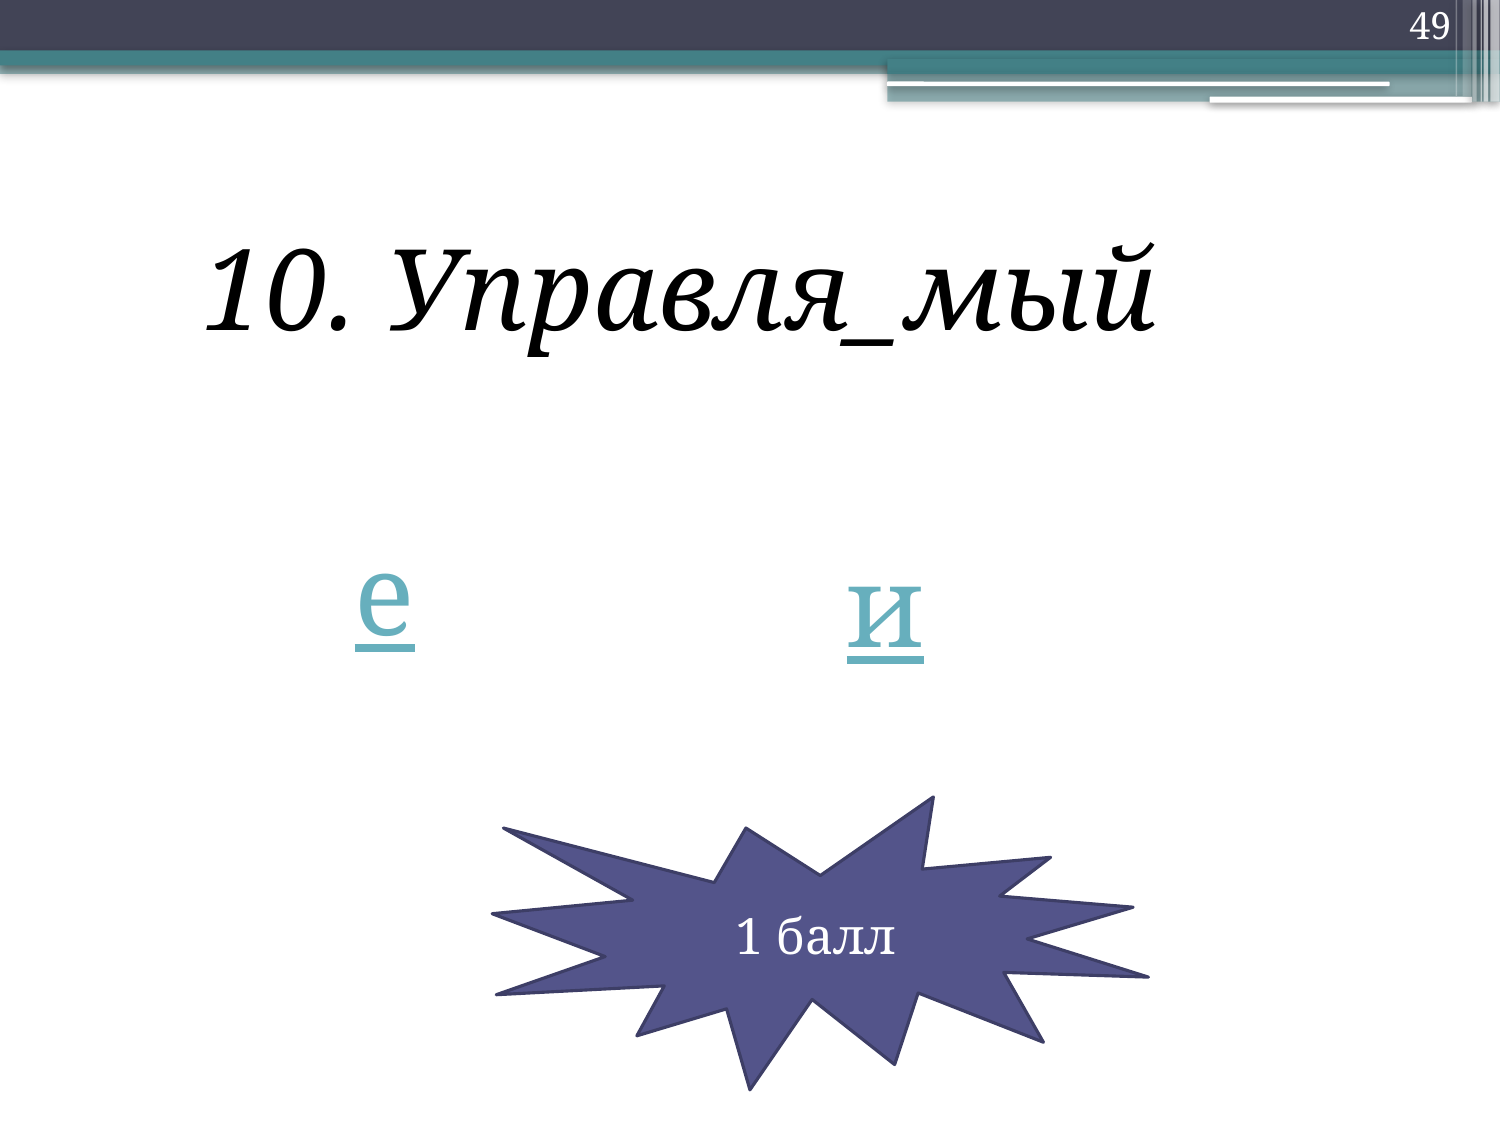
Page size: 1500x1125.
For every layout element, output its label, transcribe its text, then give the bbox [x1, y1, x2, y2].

text_box 1 балл [490, 795, 1150, 1092]
text_box е [339, 515, 528, 684]
slide_number 49 [1341, 0, 1466, 61]
text_box 10. Управля_мый [187, 210, 1348, 361]
text_box и [832, 527, 1079, 696]
